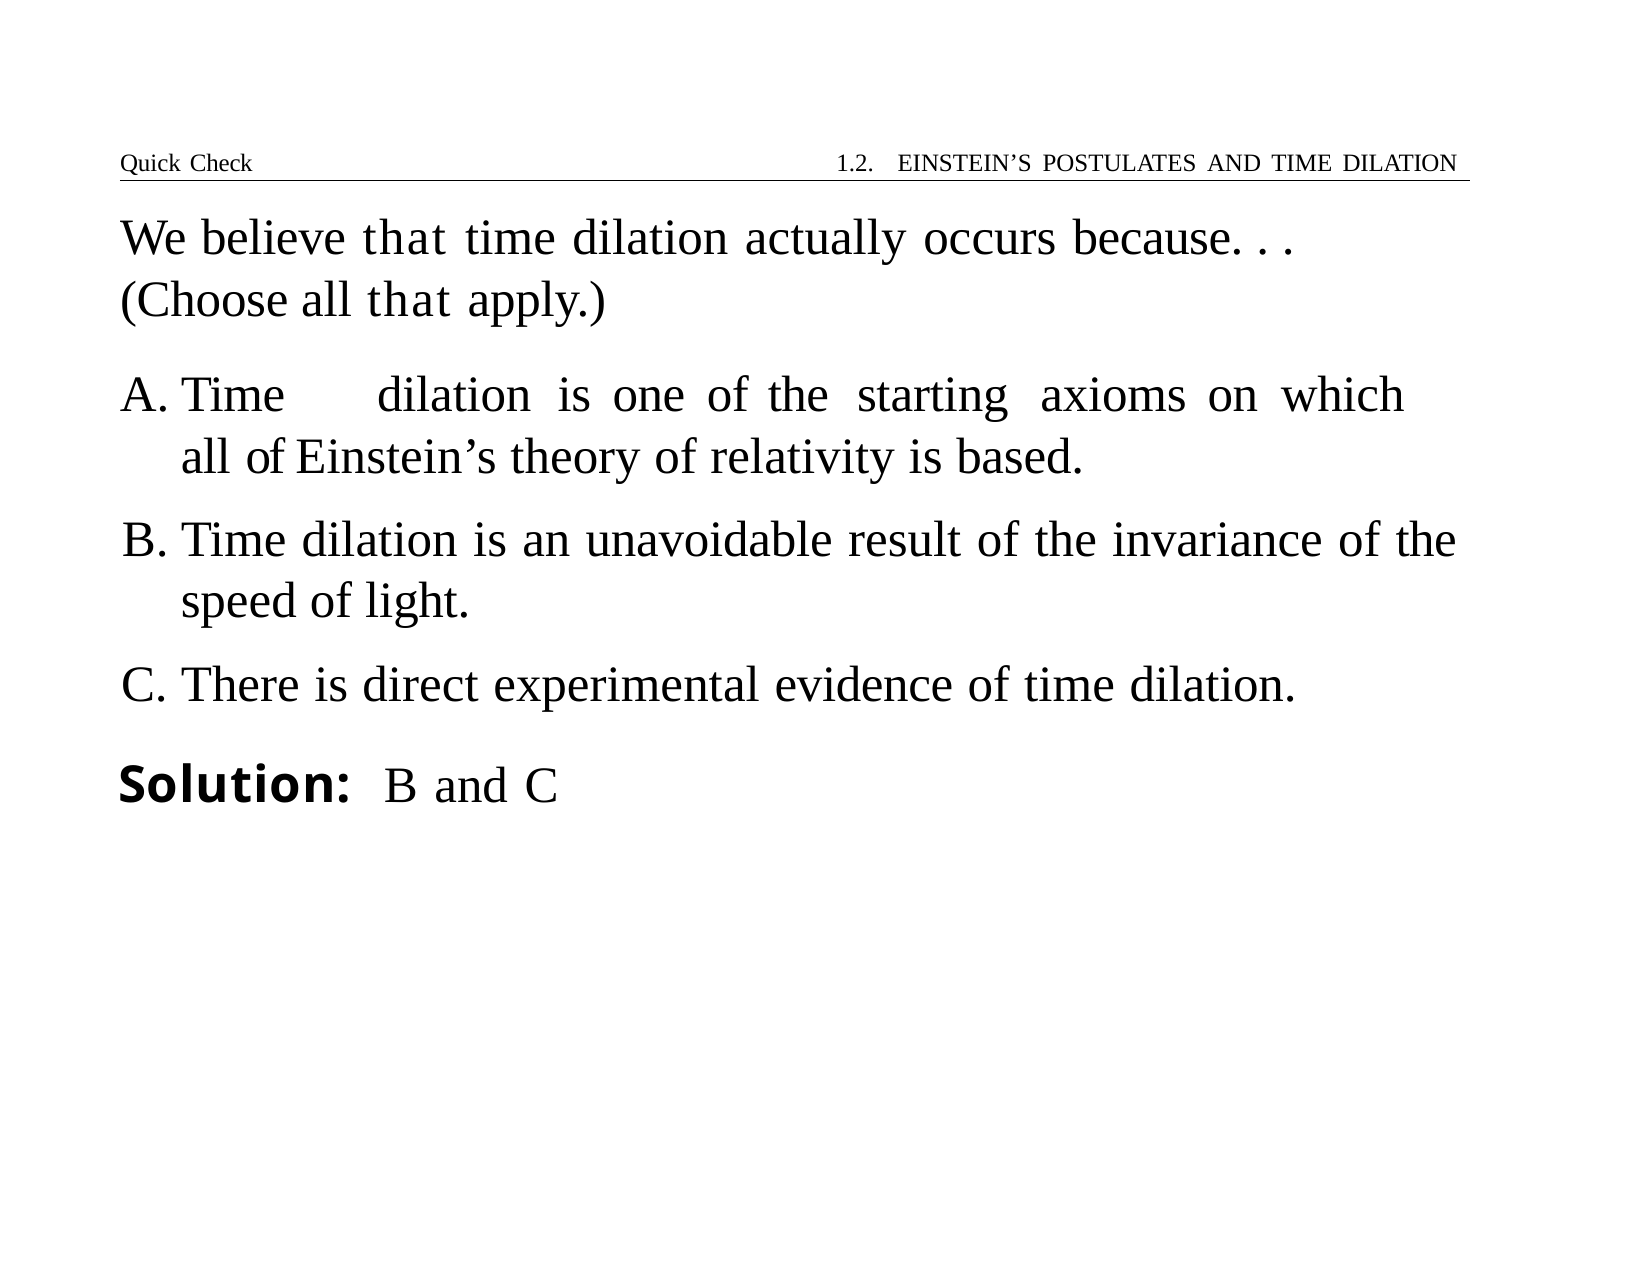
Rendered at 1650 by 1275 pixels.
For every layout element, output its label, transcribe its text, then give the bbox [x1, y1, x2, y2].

title We believe that time dilation actually occurs because. . . (Choose all that apply.) [117, 201, 1473, 358]
text_box Quick Check 1.2. EINSTEIN’S POSTULATES AND TIME DILATION [117, 144, 1473, 176]
text_box Time dilation is one of the starting axioms on which all of Einstein’s theory of relativity is based. Time dilation is an unavoidable result of the invariance of the speed of light. There is direct experimental evidence of time dilation. Solution: B and C [116, 358, 1473, 813]
